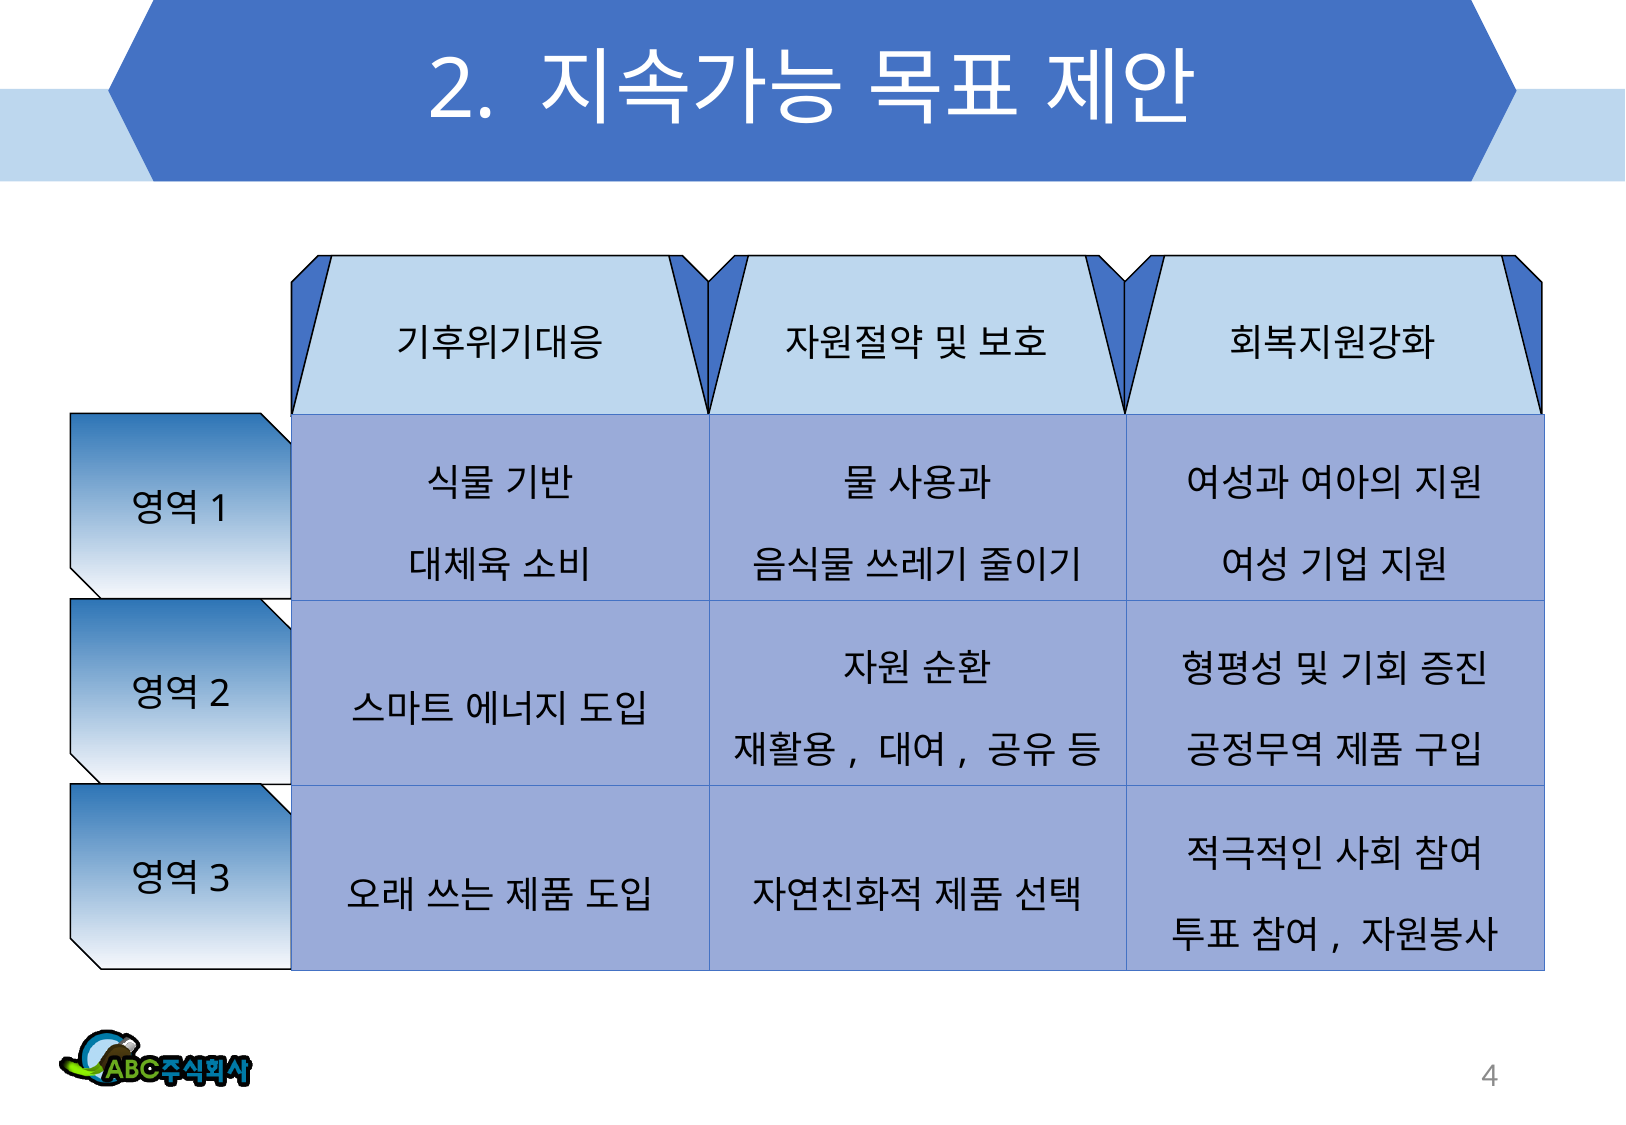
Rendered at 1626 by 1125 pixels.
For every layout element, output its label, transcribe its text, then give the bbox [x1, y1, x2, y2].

table_cell 자연친화적 제품 선택 [710, 786, 1126, 970]
title 2. 지속가능 목표 제안 [0, 0, 1625, 182]
table_cell 형평성 및 기회 증진 공정무역 제품 구입 [1127, 601, 1544, 785]
text_box 기후위기대응 [290, 254, 707, 418]
text_box 영역1 [69, 412, 291, 600]
text_box 영역3 [69, 782, 291, 971]
text_box [290, 254, 330, 413]
table_header 여성과 여아의 지원 여성 기업 지원 [1127, 415, 1544, 600]
slide_number 4 [1147, 1042, 1514, 1103]
text_box [707, 254, 747, 412]
text_box 빵ㄹ [1503, 254, 1543, 412]
text_box 자원절약 및 보호 [707, 254, 1125, 414]
picture [50, 1023, 258, 1091]
text_box 영역2 [69, 597, 291, 786]
text_box [670, 254, 708, 399]
table_cell 자원 순환 재활용, 대여, 공유 등 [710, 601, 1126, 785]
table_header 식물 기반 대체육 소비 [292, 415, 709, 600]
text_box 회복지원강화 [1123, 254, 1543, 414]
text_box [1087, 254, 1125, 397]
table_header 물 사용과 음식물 쓰레기 줄이기 [710, 415, 1126, 600]
text_box 빵ㄹ [1123, 254, 1163, 405]
table_cell 오래 쓰는 제품 도입 [292, 786, 709, 970]
table_cell 적극적인 사회 참여 투표 참여, 자원봉사 [1127, 786, 1544, 970]
table_cell 스마트 에너지 도입 [292, 601, 709, 785]
